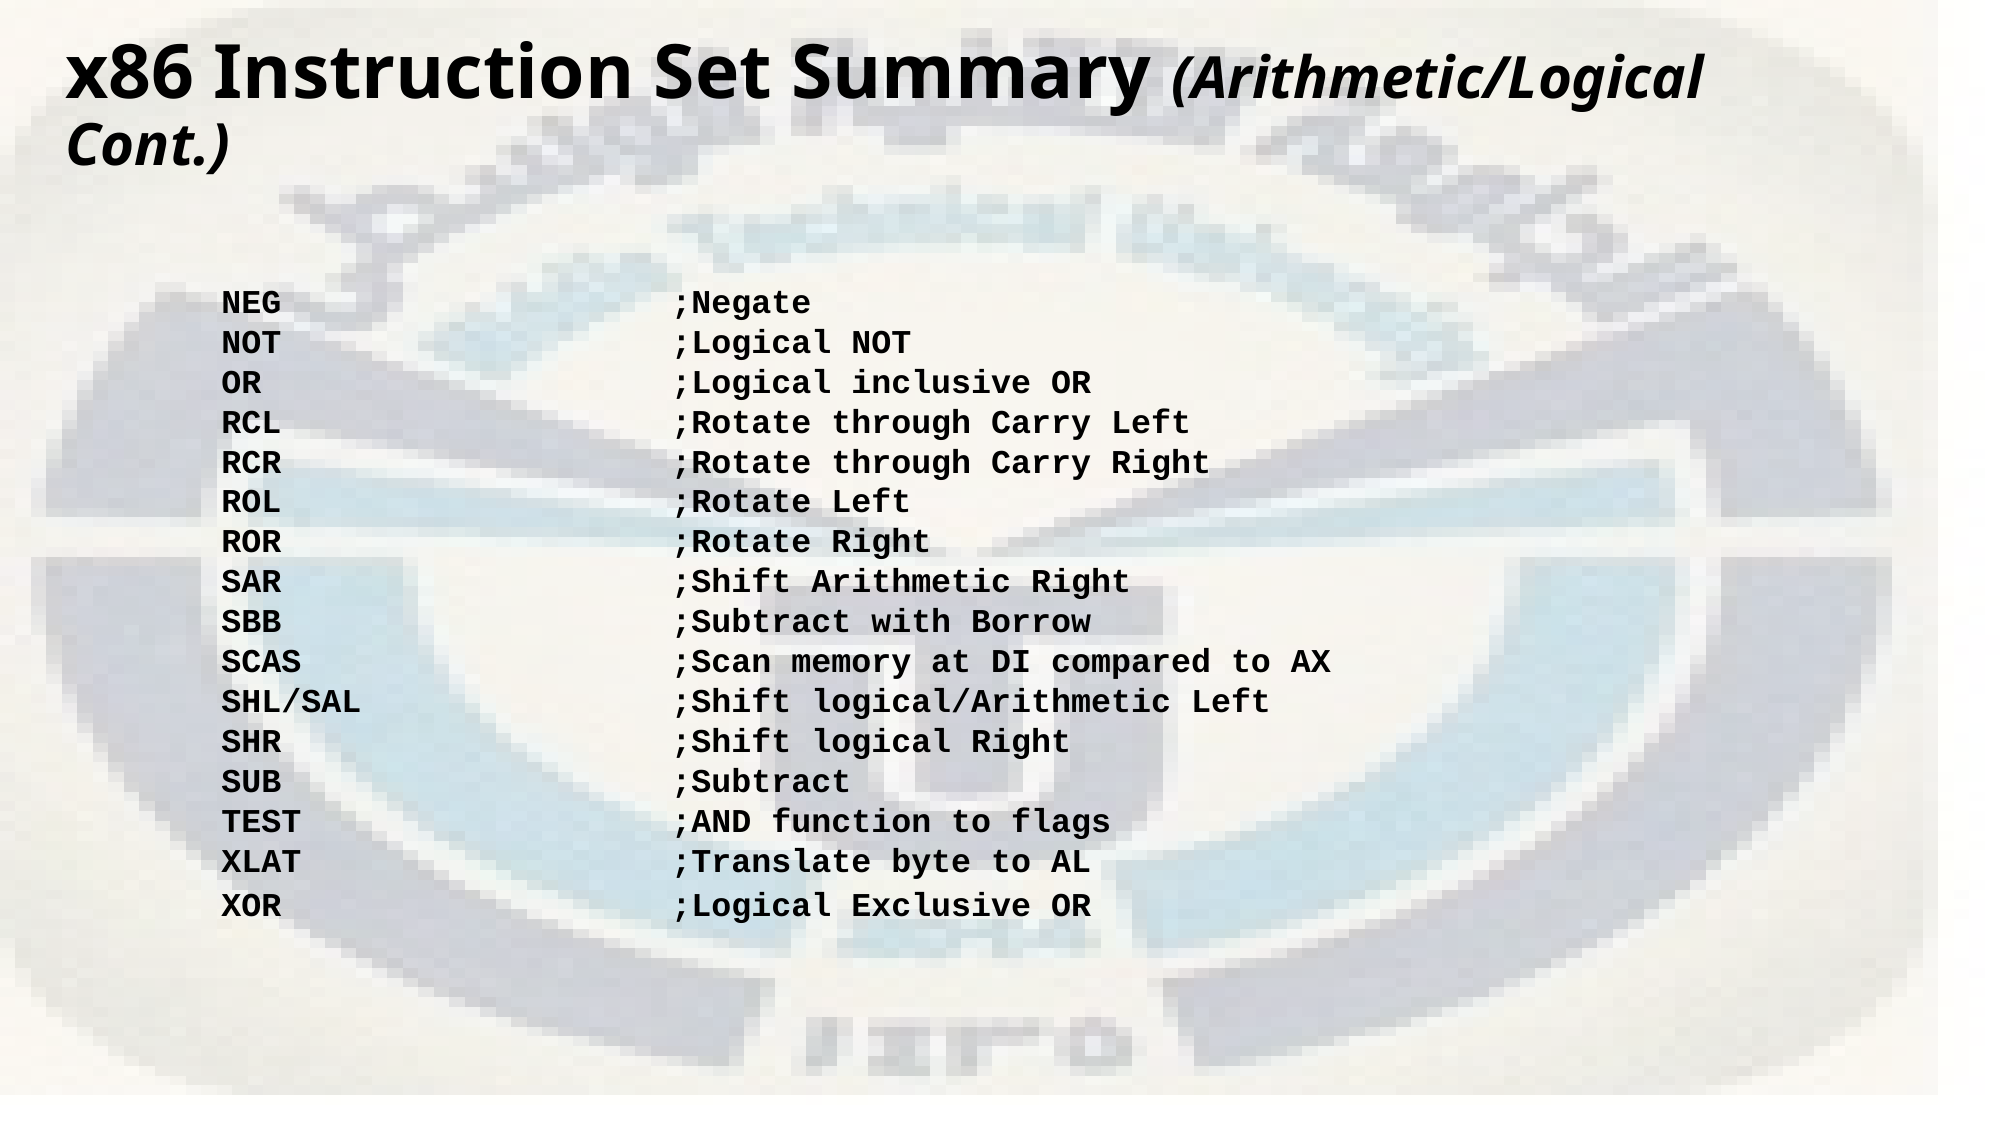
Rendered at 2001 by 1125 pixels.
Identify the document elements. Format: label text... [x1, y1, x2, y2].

title x86 Instruction Set Summary (Arithmetic/Logical Cont.) [50, 24, 1834, 188]
text_box Label Operator Operand[s] ;Comment INIT: mov ax, bx ; Copy contents of bx into ax Label - INIT: Operator - mov Operands - ax and bx Comment - alphanumeric string between ; and \n Not case sensitive Unlike other assemblers, destination operand is first mov is the mnemonic that the assembler translates into an opcode [0, 0, 2000, 1125]
text_box NEG ;Negate NOT ;Logical NOT OR ;Logical inclusive OR RCL ;Rotate through Carry Left RCR ;Rotate through Carry Right ROL ;Rotate Left ROR ;Rotate Right SAR ;Shift Arithmetic Right SBB ;Subtract with Borrow SCAS ;Scan memory at DI compared to AX SHL/SAL ;Shift logical/Arithmetic Left SHR ;Shift logical Right SUB ;Subtract TEST ;AND function to flags XLAT ;Translate byte to AL XOR ;Logical Exclusive OR [206, 232, 1367, 932]
